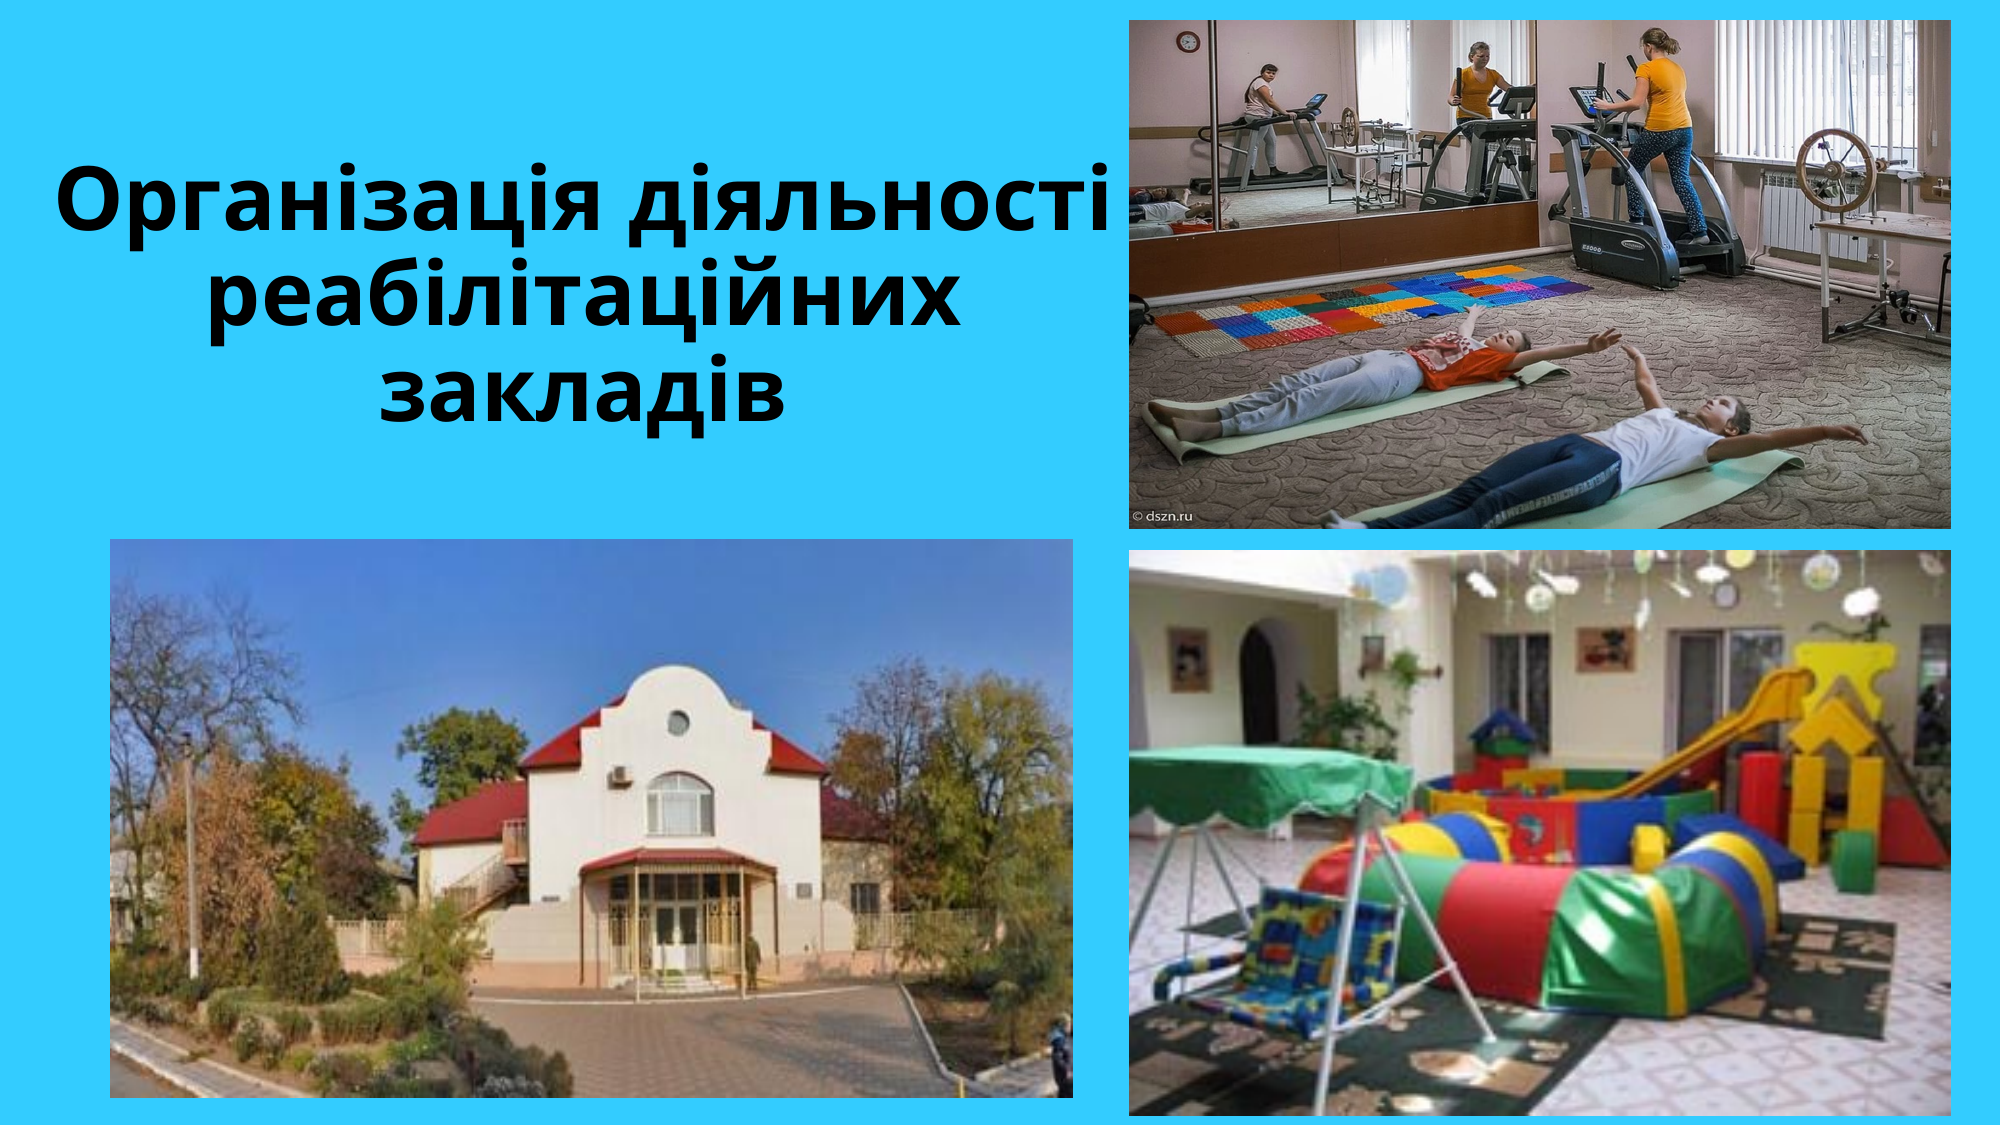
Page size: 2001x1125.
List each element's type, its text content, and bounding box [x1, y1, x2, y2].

title Організація діяльності реабілітаційних закладів [37, 59, 1129, 449]
picture [1129, 20, 1951, 529]
picture [110, 539, 1073, 1099]
picture [1129, 550, 1951, 1116]
